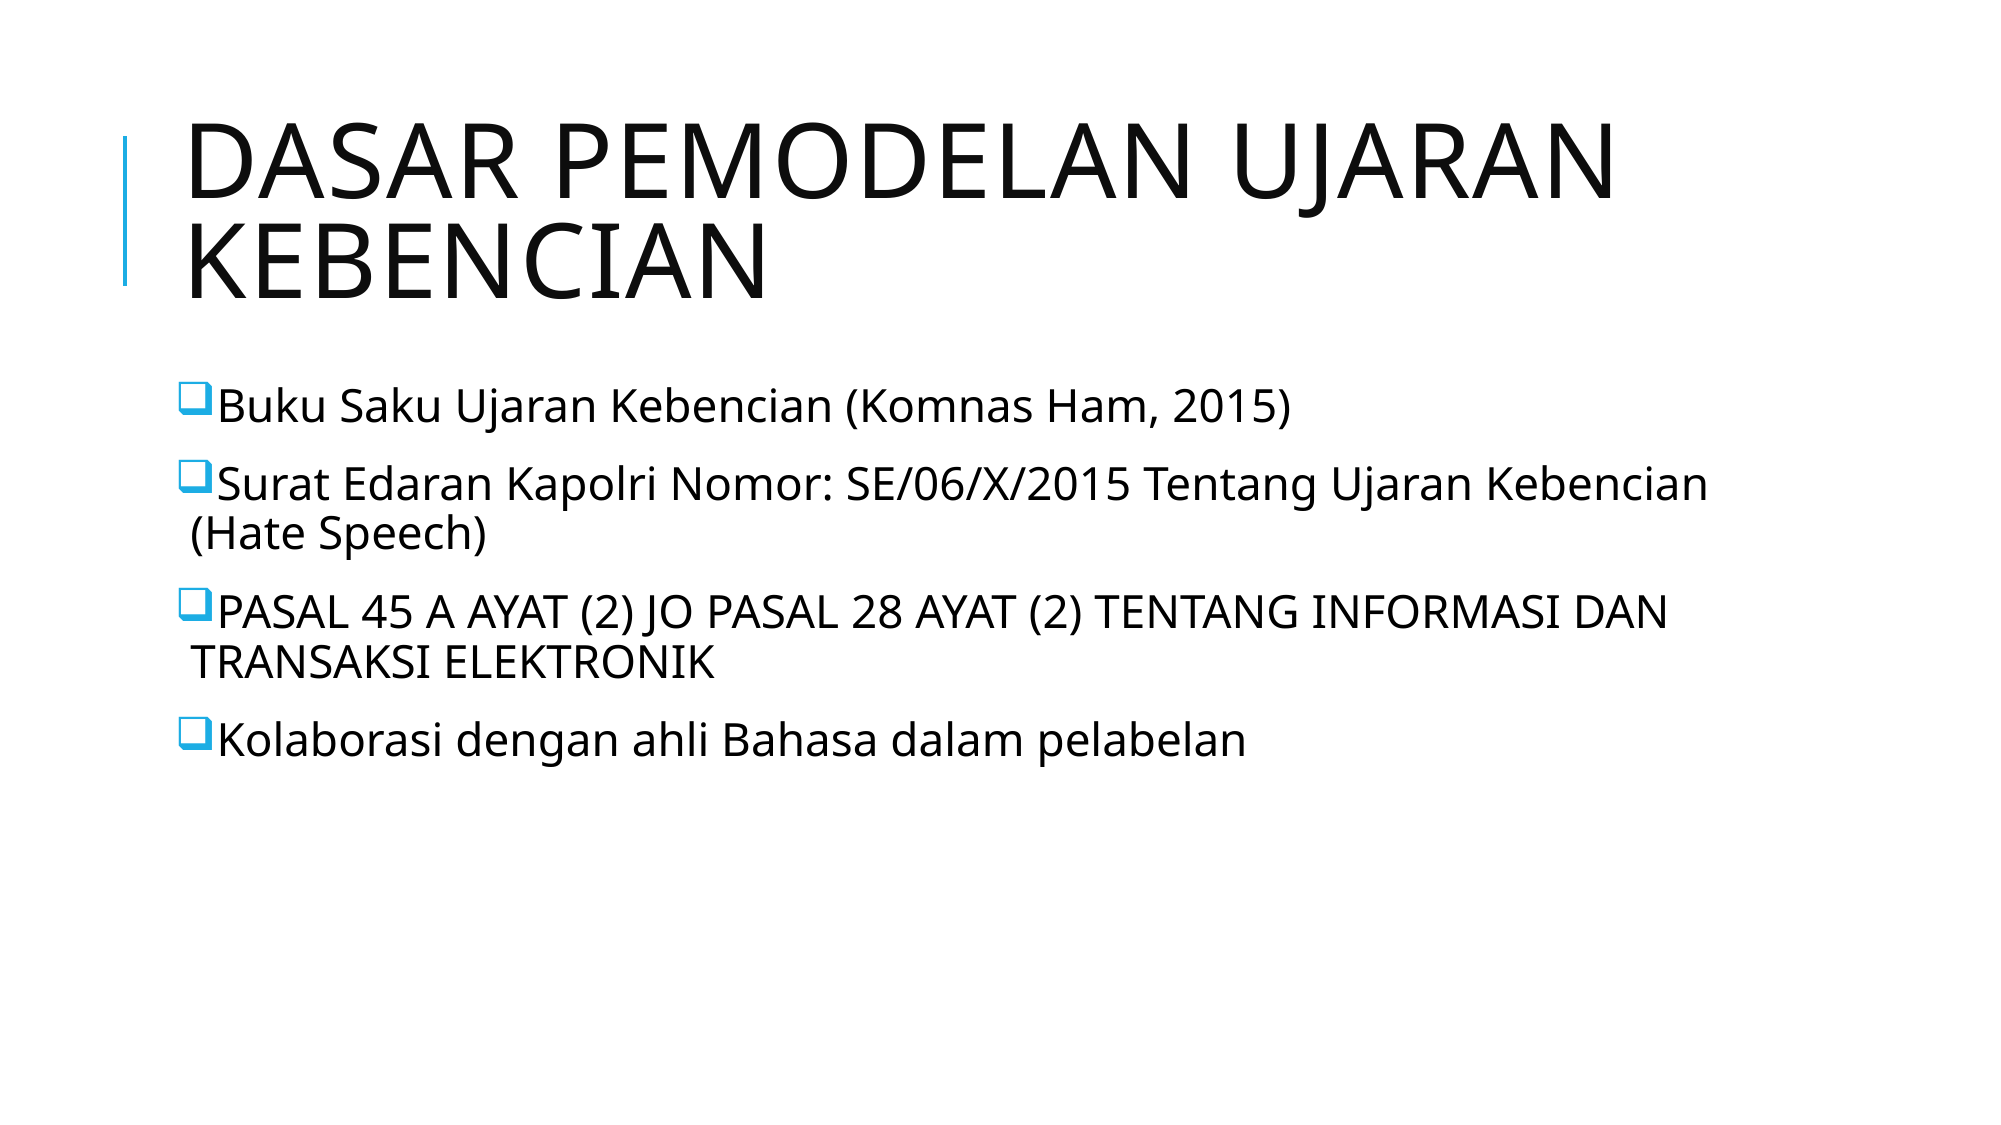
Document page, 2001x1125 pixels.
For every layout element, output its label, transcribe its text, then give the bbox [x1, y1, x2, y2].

title DASAR PEMODELAN UJARAN KEBENCIAN [168, 96, 1763, 342]
list Buku Saku Ujaran Kebencian (Komnas Ham, 2015) Surat Edaran Kapolri Nomor: SE/06/X/2015 Tentang Ujaran Kebencian (Hate Speech) PASAL 45 A AYAT (2) JO PASAL 28 AYAT (2) TENTANG INFORMASI DAN TRANSAKSI ELEKTRONIK Kolaborasi dengan ahli Bahasa dalam pelabelan [168, 375, 1763, 1035]
